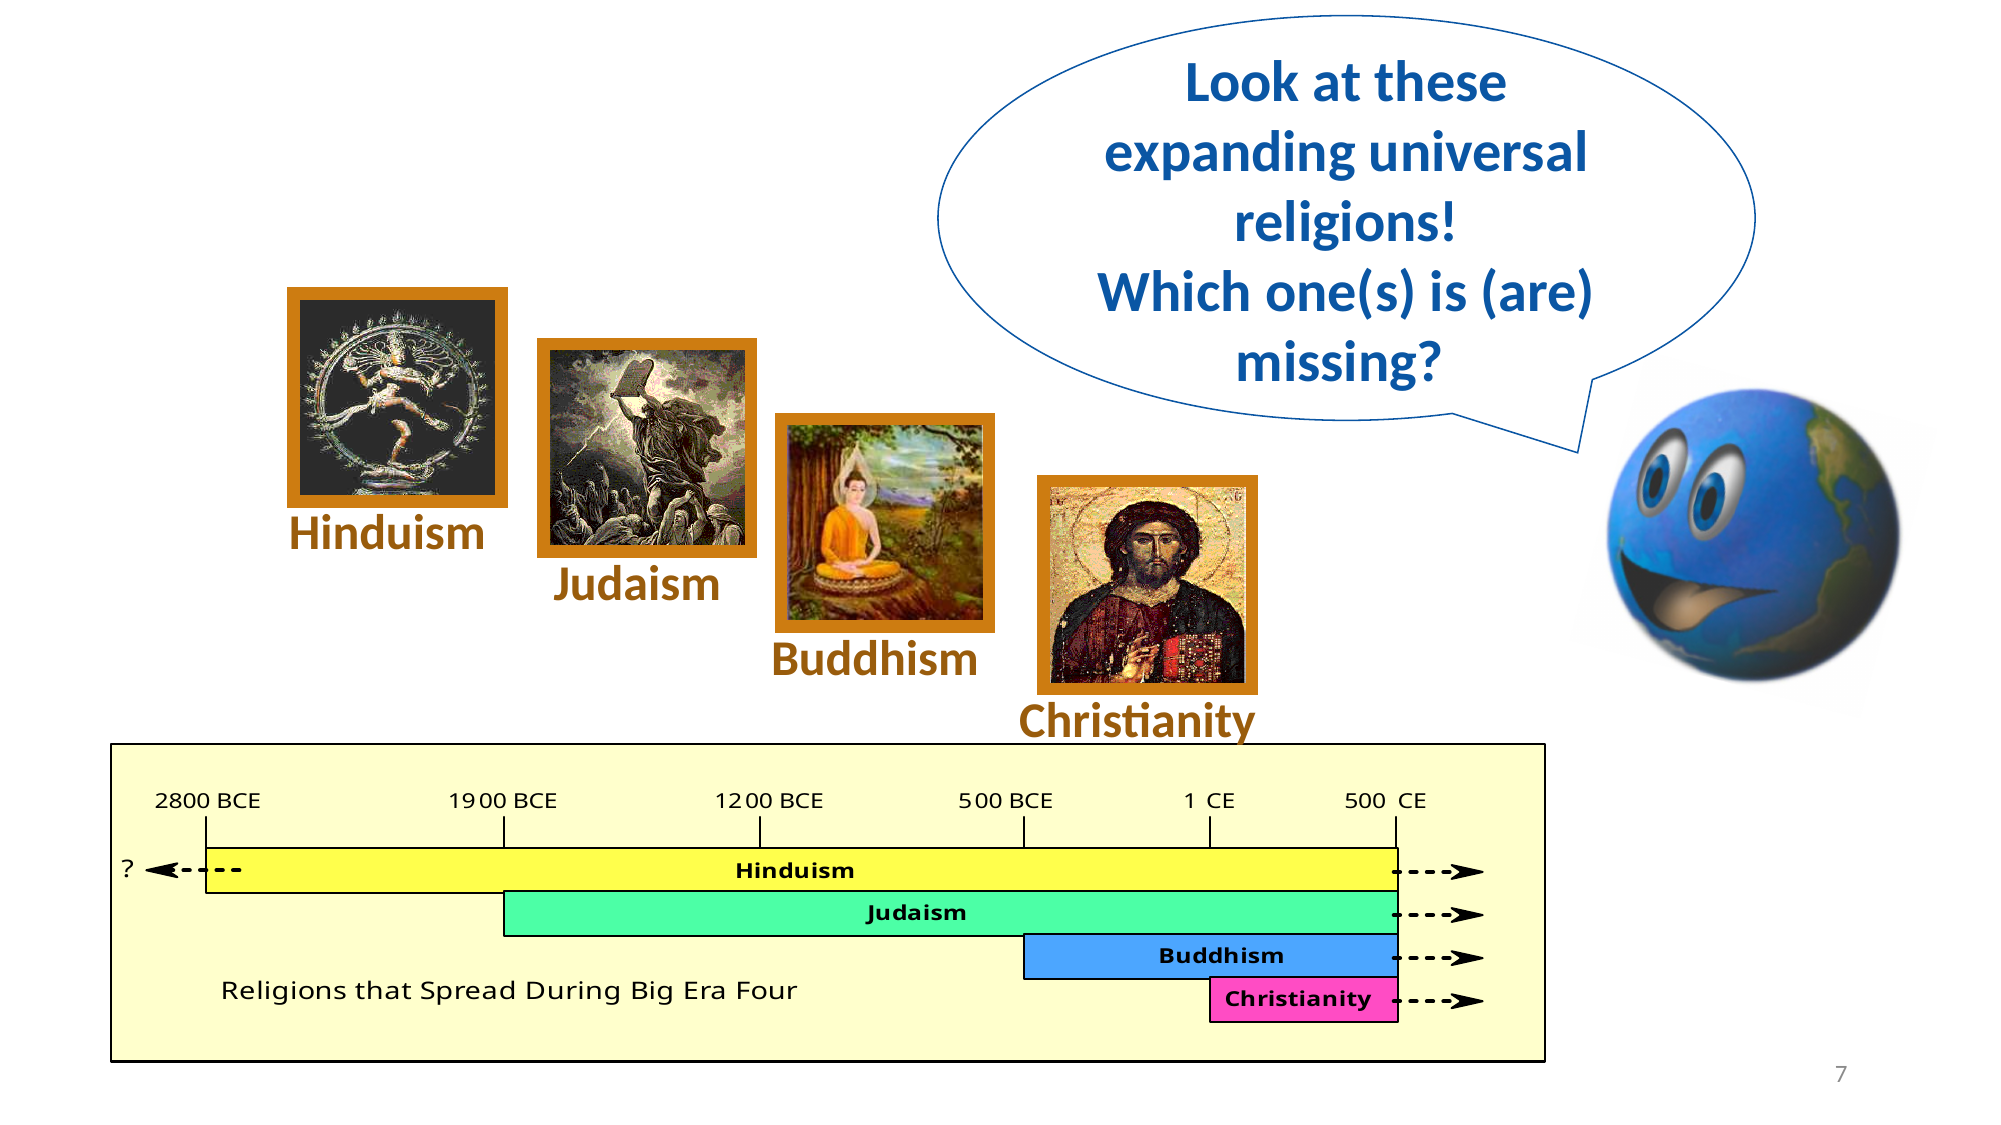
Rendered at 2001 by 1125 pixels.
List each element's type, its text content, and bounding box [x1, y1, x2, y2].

text_box Hinduism [249, 492, 525, 568]
text_box Judaism [500, 542, 775, 618]
picture [299, 299, 496, 496]
picture [1049, 487, 1246, 683]
picture [787, 424, 983, 621]
picture [1571, 353, 1936, 717]
text_box Christianity [999, 680, 1275, 715]
picture [76, 715, 1584, 1095]
text_box Look at these expanding universal religions! Which one(s) is (are) missing? [937, 15, 1756, 453]
picture [549, 349, 746, 546]
slide_number 7 [1412, 1042, 1863, 1103]
text_box Buddhism [737, 617, 1013, 693]
